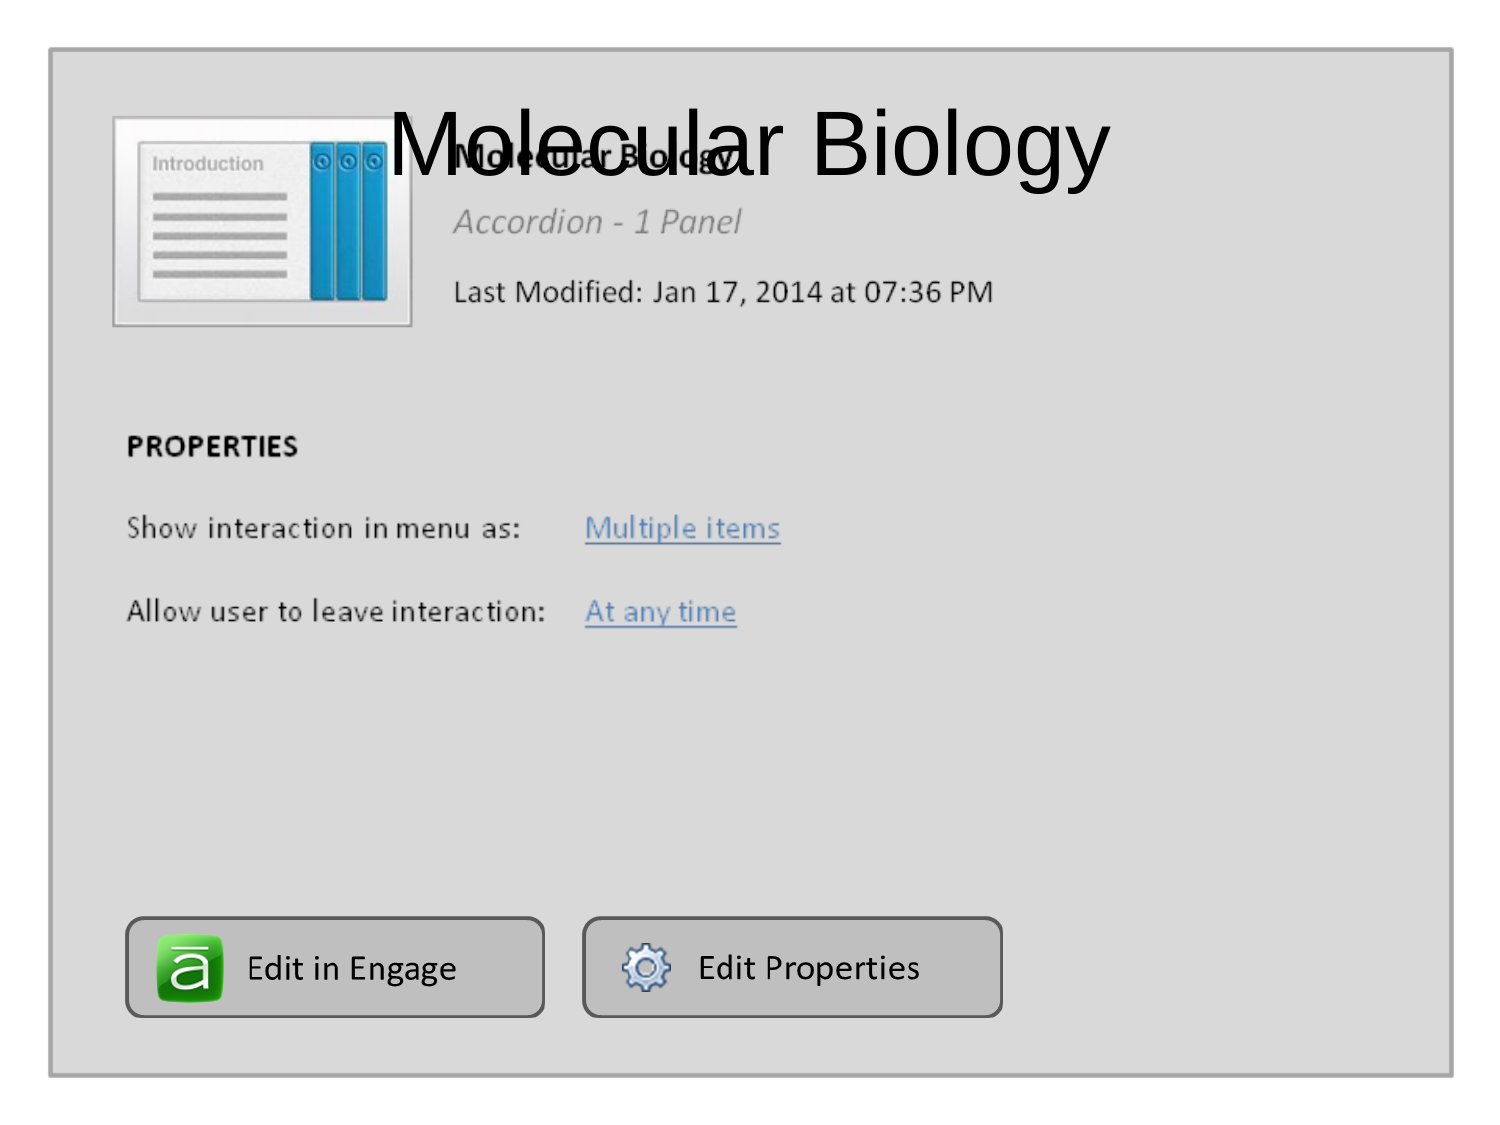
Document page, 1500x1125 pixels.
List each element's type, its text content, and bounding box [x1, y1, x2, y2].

title Molecular Biology [75, 45, 1425, 233]
picture [0, 0, 1500, 1125]
